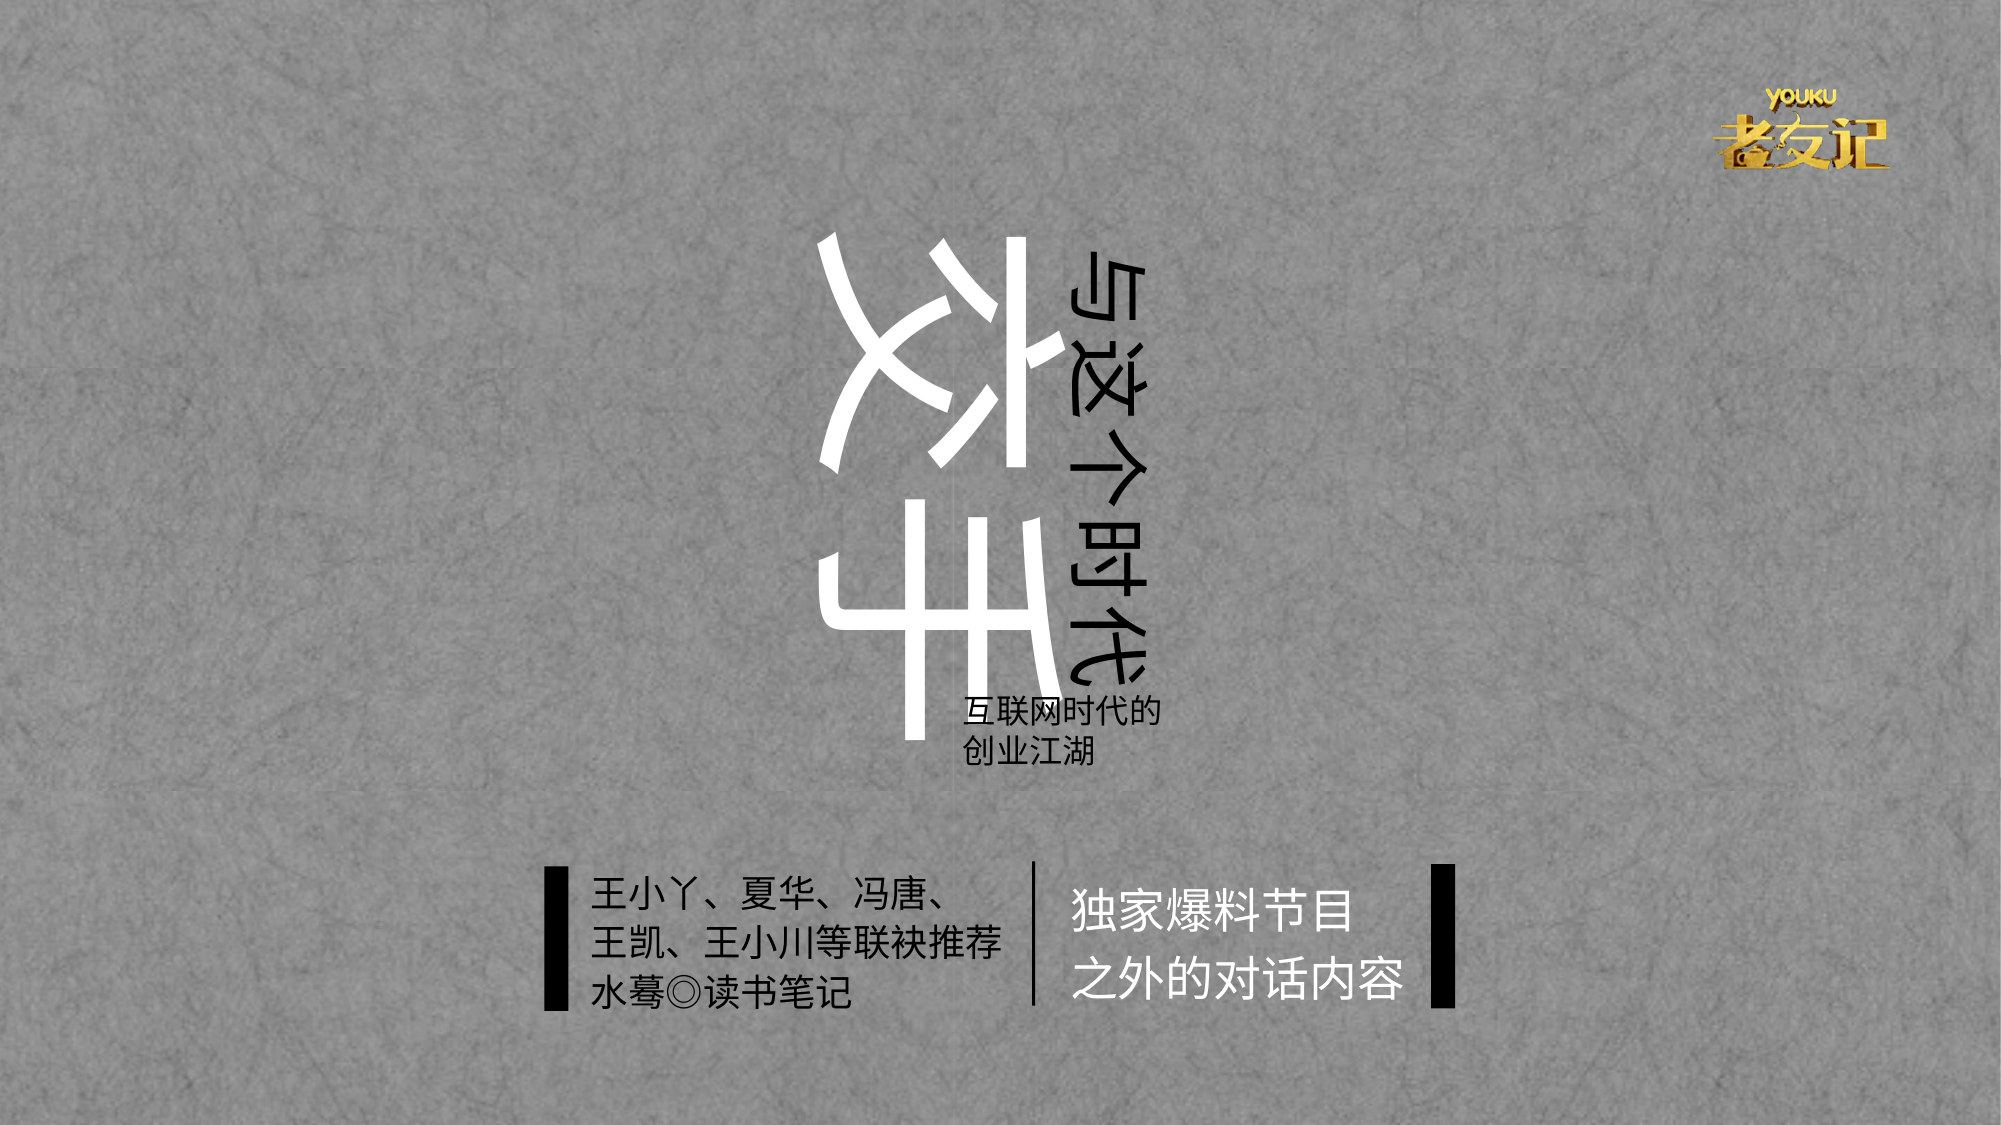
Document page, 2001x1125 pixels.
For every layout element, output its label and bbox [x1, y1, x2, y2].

text_box [544, 857, 1456, 1024]
picture [0, 0, 2001, 1125]
text_box [760, 205, 1191, 857]
